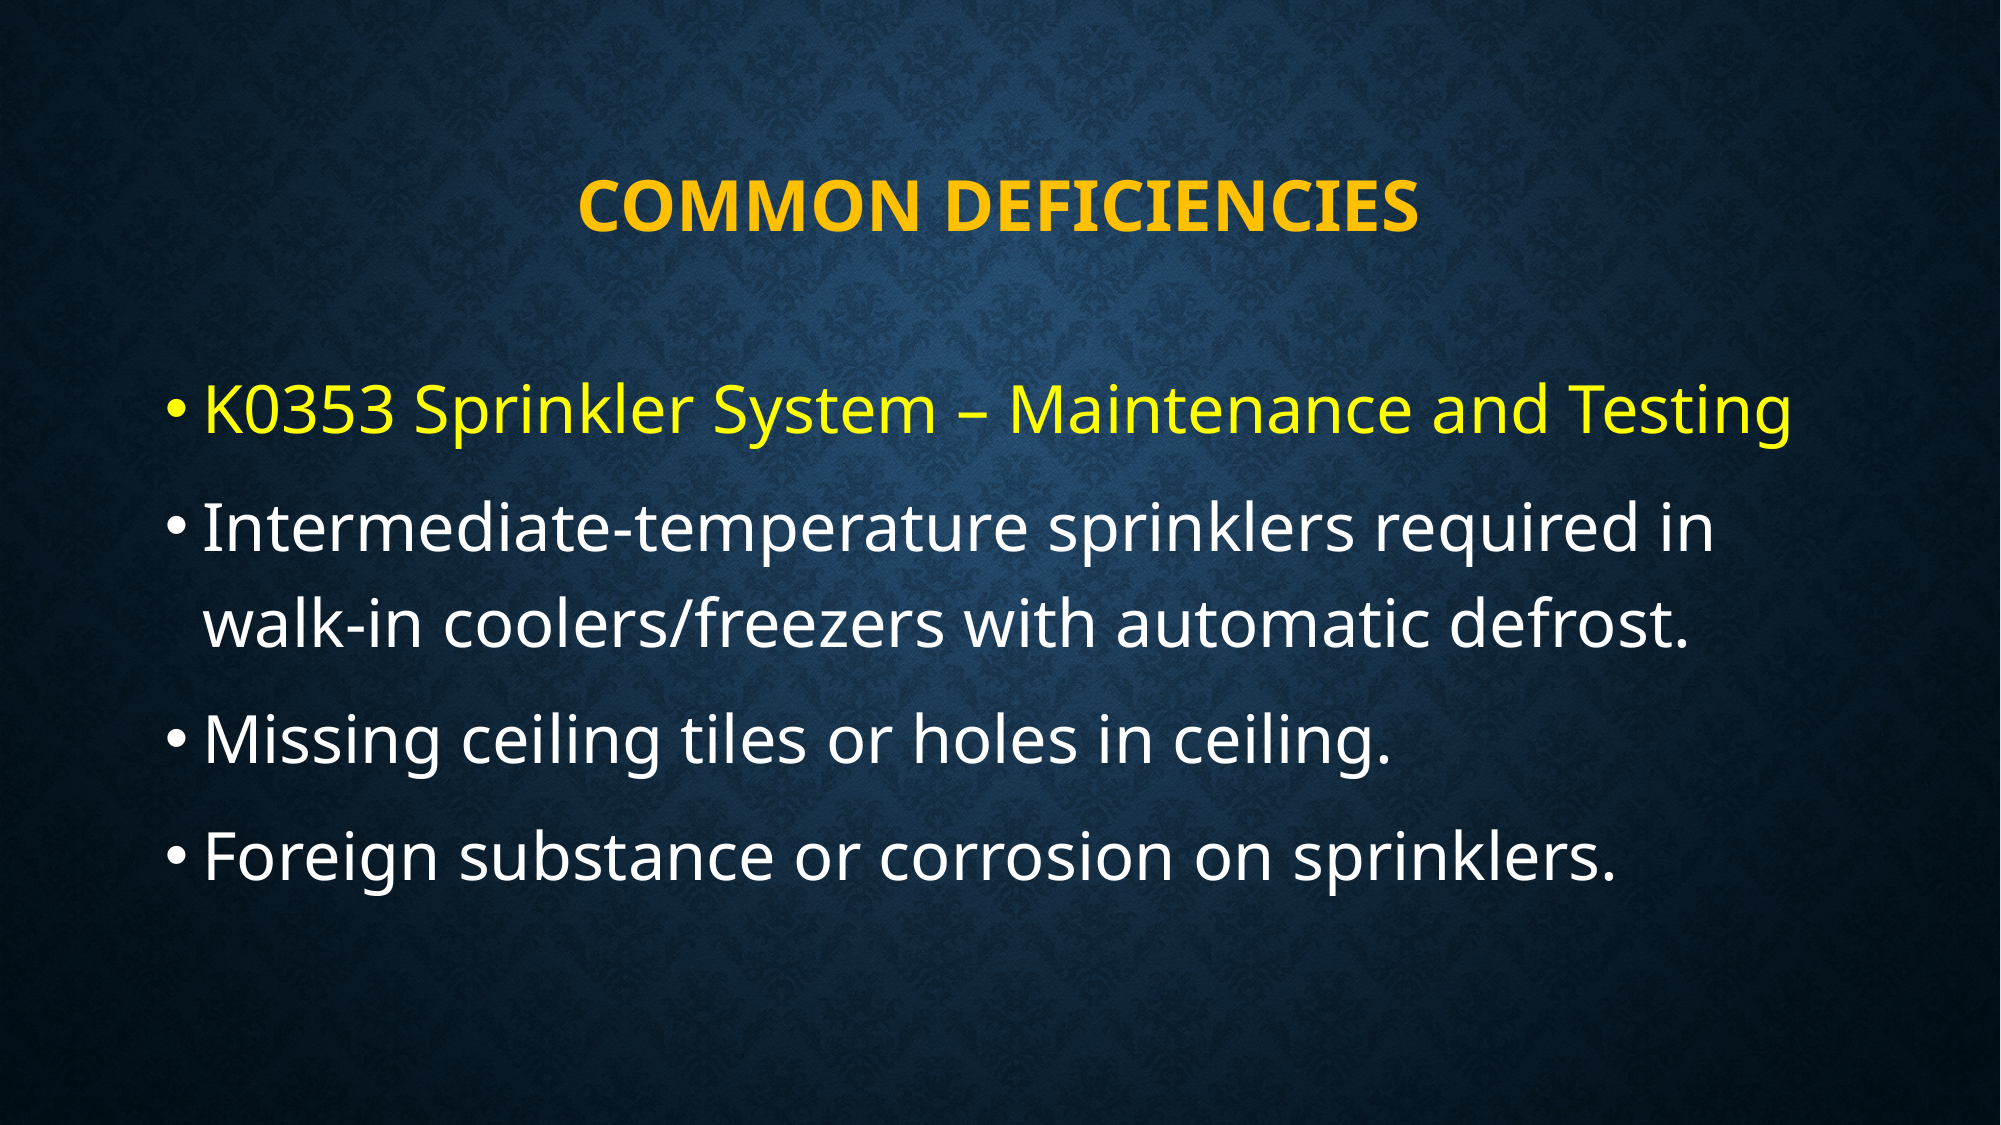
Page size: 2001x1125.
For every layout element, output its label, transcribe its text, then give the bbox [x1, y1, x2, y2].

title Common deficiencies [149, 99, 1849, 318]
list K0353 Sprinkler System – Maintenance and Testing Intermediate-temperature sprinklers required in walk-in coolers/freezers with automatic defrost. Missing ceiling tiles or holes in ceiling. Foreign substance or corrosion on sprinklers. [149, 343, 1849, 950]
